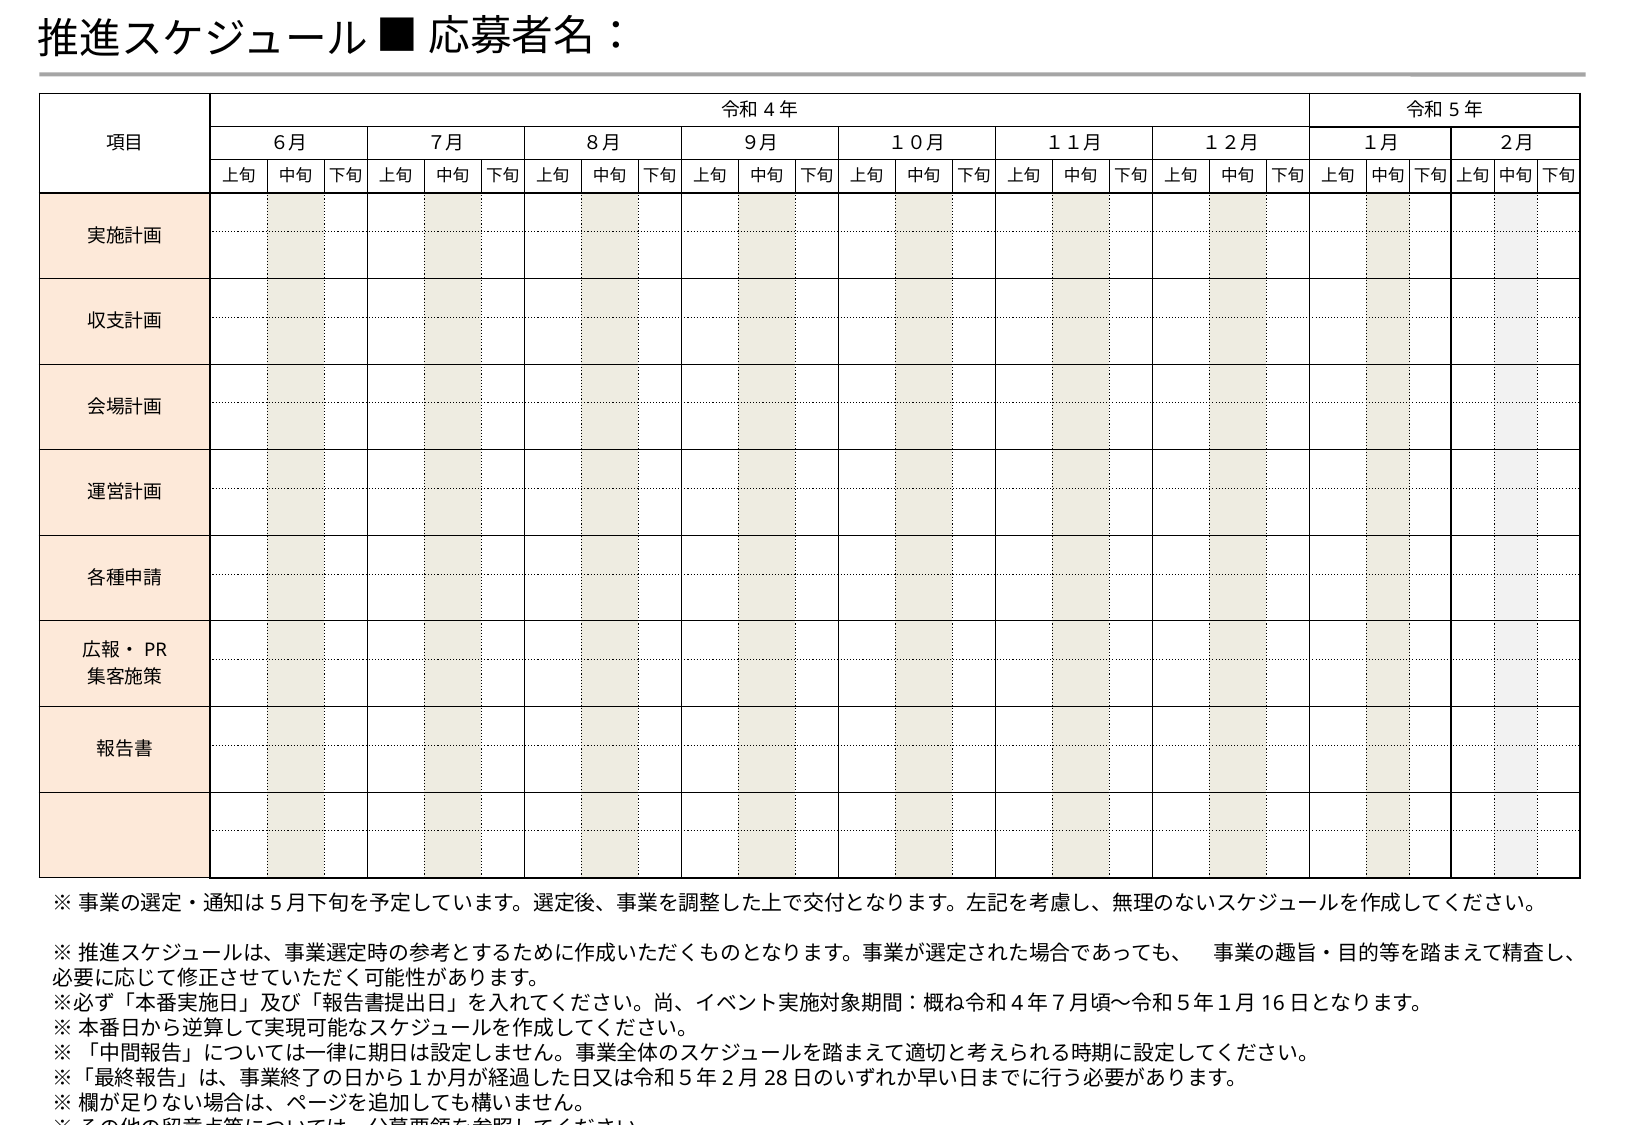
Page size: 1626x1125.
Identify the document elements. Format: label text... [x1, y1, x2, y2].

table_cell [525, 536, 581, 574]
table_cell [481, 745, 524, 792]
table_cell [324, 489, 367, 535]
table_header 項目 [40, 94, 209, 192]
table_cell [638, 793, 681, 831]
table_cell [895, 793, 952, 831]
table_cell [895, 403, 952, 449]
table_cell [481, 450, 524, 489]
table_cell [424, 489, 481, 535]
table_cell [1366, 232, 1410, 278]
table_cell [1366, 403, 1410, 449]
table_cell [738, 279, 795, 317]
table_cell [525, 831, 581, 877]
table_cell [996, 194, 1052, 232]
table_cell [1153, 707, 1209, 745]
table_cell [1109, 232, 1152, 278]
table_cell [1209, 745, 1266, 792]
table_cell [1209, 831, 1266, 877]
table_cell [324, 403, 367, 449]
table_cell [368, 745, 424, 792]
table_cell [1410, 745, 1450, 792]
table_cell [581, 489, 638, 535]
table_cell [1494, 574, 1537, 620]
table_cell 下旬 [1110, 160, 1152, 192]
table_cell [1452, 745, 1494, 792]
table_cell 実施計画 [40, 194, 209, 278]
table_cell [795, 574, 838, 620]
table_cell [368, 536, 424, 574]
table_cell [1410, 365, 1450, 403]
table_cell [1266, 831, 1309, 877]
table_cell [682, 317, 738, 364]
table_cell [581, 707, 638, 745]
table_cell [795, 536, 838, 574]
table_cell ６月 [211, 127, 367, 159]
table_cell 上旬 [839, 160, 895, 192]
table_cell [1153, 536, 1209, 574]
table_cell [638, 831, 681, 877]
table_cell [1109, 707, 1152, 745]
table_cell [424, 450, 481, 489]
table_cell [952, 450, 995, 489]
table_cell [1366, 536, 1410, 574]
table_cell [1310, 403, 1366, 449]
table_cell [952, 536, 995, 574]
table_cell [581, 403, 638, 449]
table_cell [1266, 365, 1309, 403]
table_cell [795, 403, 838, 449]
table_cell [525, 793, 581, 831]
table_cell [1494, 707, 1537, 745]
table_cell [368, 450, 424, 489]
table_cell [1366, 574, 1410, 620]
table_cell [1410, 831, 1450, 877]
table_cell [738, 489, 795, 535]
table_cell [1366, 831, 1410, 877]
table_cell [1366, 660, 1410, 706]
table_cell [1494, 403, 1537, 449]
table_cell [368, 317, 424, 364]
table_cell [952, 403, 995, 449]
table_cell [996, 450, 1052, 489]
table_cell [211, 536, 267, 574]
table_cell [267, 232, 324, 278]
table_cell ２月 [1452, 128, 1579, 159]
table_cell [1209, 489, 1266, 535]
table_cell [1366, 621, 1410, 660]
table_cell [682, 574, 738, 620]
table_cell [839, 574, 895, 620]
table_cell [996, 232, 1052, 278]
table_cell [1153, 745, 1209, 792]
table_cell [638, 365, 681, 403]
table_cell [1052, 831, 1109, 877]
table_cell [581, 831, 638, 877]
table_cell [1452, 450, 1494, 489]
table_cell [1153, 403, 1209, 449]
table_cell [267, 365, 324, 403]
table_cell [1410, 450, 1450, 489]
table_cell [1153, 450, 1209, 489]
table_cell 下旬 [1538, 160, 1579, 192]
table_cell [638, 232, 681, 278]
table_cell [1266, 317, 1309, 364]
table_cell [324, 793, 367, 831]
table_cell [481, 489, 524, 535]
table_cell [1410, 279, 1450, 317]
table_cell [1153, 232, 1209, 278]
table_cell 収支計画 [40, 279, 209, 364]
table_cell [525, 279, 581, 317]
table_cell [368, 279, 424, 317]
table_cell [1452, 621, 1494, 660]
table_cell [1537, 232, 1579, 278]
table_cell [581, 232, 638, 278]
table_cell 上旬 [1310, 160, 1366, 192]
table_cell [481, 194, 524, 232]
table_cell [267, 660, 324, 706]
table_cell [324, 660, 367, 706]
table_cell [1494, 489, 1537, 535]
table_cell [1310, 831, 1366, 877]
table_cell [1266, 403, 1309, 449]
table_cell [211, 489, 267, 535]
table_cell [1366, 450, 1410, 489]
table_cell [738, 194, 795, 232]
table_cell [581, 279, 638, 317]
table_cell [1452, 707, 1494, 745]
table_cell [368, 365, 424, 403]
table_cell [211, 621, 267, 660]
table_cell [895, 745, 952, 792]
table_cell [525, 232, 581, 278]
table_cell [267, 621, 324, 660]
table_cell [1310, 450, 1366, 489]
table_cell [1209, 232, 1266, 278]
table_cell [1410, 232, 1450, 278]
table_cell [1153, 317, 1209, 364]
table_cell 上旬 [1153, 160, 1209, 192]
table_cell [1310, 317, 1366, 364]
table_cell [1266, 574, 1309, 620]
table_cell [1537, 489, 1579, 535]
table_cell [1209, 365, 1266, 403]
table_cell [839, 707, 895, 745]
table_cell １月 [1310, 128, 1450, 159]
table_cell [267, 279, 324, 317]
table_header 令和4年 [211, 94, 1309, 126]
table_cell [267, 745, 324, 792]
table_cell [795, 317, 838, 364]
table_cell [481, 574, 524, 620]
table_cell [267, 317, 324, 364]
table_cell [267, 194, 324, 232]
table_cell [267, 536, 324, 574]
table_cell [481, 232, 524, 278]
table_cell [1052, 660, 1109, 706]
table_cell [996, 403, 1052, 449]
table_cell [1209, 536, 1266, 574]
table_cell [1452, 536, 1494, 574]
table_cell 上旬 [368, 160, 424, 192]
table_cell [1109, 365, 1152, 403]
table_cell [1310, 365, 1366, 403]
table_cell 下旬 [1410, 160, 1450, 192]
table_cell [1109, 450, 1152, 489]
table_cell [682, 450, 738, 489]
table_cell [581, 536, 638, 574]
table_cell [1266, 707, 1309, 745]
table_cell [211, 831, 267, 877]
table_cell [1209, 793, 1266, 831]
table_cell [1494, 279, 1537, 317]
table_cell [1366, 745, 1410, 792]
table_cell [895, 621, 952, 660]
table_cell [952, 232, 995, 278]
table_cell 下旬 [325, 160, 367, 192]
table_cell [525, 574, 581, 620]
table_cell [839, 489, 895, 535]
table_cell [1410, 194, 1450, 232]
table_cell [1052, 279, 1109, 317]
text_box ■応募者名： [361, 0, 1582, 75]
table_cell [795, 489, 838, 535]
table_cell [525, 317, 581, 364]
table_cell [895, 707, 952, 745]
table_cell [1410, 317, 1450, 364]
table_cell [368, 574, 424, 620]
table_cell [1109, 403, 1152, 449]
table_cell [1153, 194, 1209, 232]
table_cell [795, 450, 838, 489]
table_cell [1366, 707, 1410, 745]
table_cell [267, 489, 324, 535]
table_cell [267, 403, 324, 449]
table_cell [839, 793, 895, 831]
table_cell [895, 536, 952, 574]
table_cell [1153, 489, 1209, 535]
table_cell [996, 621, 1052, 660]
table_cell [525, 489, 581, 535]
table_cell [996, 831, 1052, 877]
table_cell [1366, 489, 1410, 535]
table_cell 下旬 [639, 160, 681, 192]
table_cell [1266, 489, 1309, 535]
table_cell [1452, 317, 1494, 364]
table_cell [1310, 574, 1366, 620]
table_cell [795, 660, 838, 706]
table_cell [638, 707, 681, 745]
table_cell [839, 194, 895, 232]
table_cell [1266, 745, 1309, 792]
table_cell [1537, 831, 1579, 877]
table_cell [525, 403, 581, 449]
table_cell 上旬 [682, 160, 738, 192]
table_cell [424, 194, 481, 232]
table_cell [1310, 194, 1366, 232]
table_cell [1410, 574, 1450, 620]
table_cell [324, 831, 367, 877]
table_cell [1153, 279, 1209, 317]
table_cell [1494, 793, 1537, 831]
table_cell [638, 279, 681, 317]
table_cell [1452, 574, 1494, 620]
table_cell [1452, 403, 1494, 449]
table_cell [368, 621, 424, 660]
table_cell [424, 232, 481, 278]
table_cell 運営計画 [40, 450, 209, 535]
table_cell [1310, 660, 1366, 706]
table_cell [324, 536, 367, 574]
table_cell [267, 793, 324, 831]
table_cell １０月 [839, 127, 995, 159]
table_cell [839, 621, 895, 660]
table_cell [1109, 574, 1152, 620]
table_cell [839, 365, 895, 403]
table_cell [1052, 403, 1109, 449]
table_cell [1494, 365, 1537, 403]
table_cell [324, 365, 367, 403]
table_cell [324, 745, 367, 792]
table_cell [682, 403, 738, 449]
table_cell [1452, 279, 1494, 317]
table_cell ９月 [682, 127, 838, 159]
table_cell [1209, 574, 1266, 620]
table_cell [211, 279, 267, 317]
table_cell 下旬 [1267, 160, 1309, 192]
table_cell [952, 489, 995, 535]
table_cell [1537, 194, 1579, 232]
table_cell [1494, 536, 1537, 574]
table_cell [1537, 621, 1579, 660]
table_cell [952, 279, 995, 317]
table_cell [1452, 194, 1494, 232]
table_cell [638, 194, 681, 232]
table_cell 上旬 [1452, 160, 1494, 192]
table_cell [895, 232, 952, 278]
table_cell [1310, 745, 1366, 792]
table_cell [1366, 793, 1410, 831]
table_cell [952, 660, 995, 706]
table_cell [324, 279, 367, 317]
table_cell [682, 707, 738, 745]
table_cell [682, 489, 738, 535]
table_cell [839, 403, 895, 449]
table_cell [324, 194, 367, 232]
table_cell [738, 365, 795, 403]
table_cell ７月 [368, 127, 524, 159]
table_cell [738, 536, 795, 574]
table_cell [1410, 536, 1450, 574]
text_box ※事業の選定・通知は5月下旬を予定しています。選定後、事業を調整した上で交付となります。左記を考慮し、無理のないスケジュールを作成してください。 ※推進スケジュールは、事業選定時の参考とするために作成いただくものとなります。事業が選定された場合であっても、 事業の趣旨・目的等を踏まえて精査し、必要に応じて修正させていただく可能性があります。 ※必ず「本番実施日」及び「報告書提出日」を入れてください。尚、イベント実施対象期間：概ね令和4年７月頃～令和５年１月16日となります。 ※本番日から逆算して実現可能なスケジュールを作成してください。 ※「中間報告」については一律に期日は設定しません。事業全体のスケジュールを踏まえて適切と考えられる時期に設定してください。 ※「最終報告」は、事業終了の日から１か月が経過した日又は令和５年2月28日のいずれか早い日までに行う必要があります。 ※欄が足りない場合は、ページを追加しても構いません。 ※その他の留意点等については、公募要領を参照してください。 [38, 882, 1598, 1125]
table_cell [738, 574, 795, 620]
table_cell [1052, 621, 1109, 660]
table_cell [952, 317, 995, 364]
table_cell [1452, 489, 1494, 535]
table_cell [1209, 317, 1266, 364]
table_cell [525, 745, 581, 792]
table_cell [839, 317, 895, 364]
table_cell [267, 831, 324, 877]
table_cell ８月 [525, 127, 681, 159]
table_cell [1537, 403, 1579, 449]
table_cell [40, 793, 209, 877]
table_cell [481, 365, 524, 403]
table_cell 広報・PR 集客施策 [40, 621, 209, 706]
table_cell [1310, 793, 1366, 831]
table_cell [324, 574, 367, 620]
table_cell [1452, 365, 1494, 403]
table_cell [1537, 707, 1579, 745]
table_cell [267, 707, 324, 745]
table_cell [996, 793, 1052, 831]
table_cell [738, 232, 795, 278]
table_cell [525, 660, 581, 706]
table_cell [424, 574, 481, 620]
table_cell [952, 793, 995, 831]
table_cell [424, 745, 481, 792]
table_cell 中旬 [1495, 160, 1537, 192]
table_cell [424, 831, 481, 877]
table_cell [1266, 793, 1309, 831]
table_cell [1052, 745, 1109, 792]
table_cell [211, 232, 267, 278]
table_cell [424, 279, 481, 317]
table_cell [1410, 707, 1450, 745]
table_cell [1052, 536, 1109, 574]
table_cell [481, 660, 524, 706]
table_cell [1410, 489, 1450, 535]
table_cell [795, 279, 838, 317]
table_cell [1266, 450, 1309, 489]
table_cell [211, 365, 267, 403]
table_cell [895, 489, 952, 535]
table_cell 報告書 [40, 707, 209, 792]
table_cell [1052, 232, 1109, 278]
table_cell [581, 450, 638, 489]
table_cell [525, 621, 581, 660]
table_cell [1109, 194, 1152, 232]
table_cell [581, 660, 638, 706]
table_cell [581, 574, 638, 620]
table_cell [211, 660, 267, 706]
table_cell [211, 745, 267, 792]
table_cell 中旬 [268, 160, 324, 192]
table_cell [1494, 317, 1537, 364]
table_cell [795, 232, 838, 278]
table_cell [481, 403, 524, 449]
table_cell [1537, 793, 1579, 831]
table_cell [1410, 621, 1450, 660]
table_cell [1052, 317, 1109, 364]
table_cell [682, 660, 738, 706]
table_cell [581, 793, 638, 831]
table_cell [682, 365, 738, 403]
table_cell [481, 793, 524, 831]
table_cell [1452, 232, 1494, 278]
table_cell [581, 194, 638, 232]
table_cell [839, 745, 895, 792]
table_cell [1153, 621, 1209, 660]
table_cell [795, 831, 838, 877]
table_cell [1537, 536, 1579, 574]
table_cell [895, 279, 952, 317]
table_cell １２月 [1153, 127, 1309, 159]
table_cell [1452, 660, 1494, 706]
table_cell [1153, 793, 1209, 831]
table_cell [738, 317, 795, 364]
table_cell [481, 279, 524, 317]
table_cell [682, 279, 738, 317]
table_cell [525, 365, 581, 403]
table_cell [895, 317, 952, 364]
table_cell [996, 707, 1052, 745]
table_cell [211, 403, 267, 449]
table_cell [682, 536, 738, 574]
table_cell [1266, 232, 1309, 278]
table_cell [1109, 536, 1152, 574]
table_cell [1109, 660, 1152, 706]
table_cell [1052, 489, 1109, 535]
table_cell [424, 536, 481, 574]
table_cell [1537, 450, 1579, 489]
table_cell [1109, 621, 1152, 660]
table_cell [1537, 317, 1579, 364]
table_cell [424, 707, 481, 745]
table_cell [996, 745, 1052, 792]
table_cell [581, 621, 638, 660]
table_cell [324, 450, 367, 489]
table_cell [952, 707, 995, 745]
table_cell [738, 660, 795, 706]
table_cell [424, 365, 481, 403]
text_box 推進スケジュール [22, 0, 361, 75]
table_cell [996, 279, 1052, 317]
table_cell [1209, 403, 1266, 449]
table_cell [638, 660, 681, 706]
table_cell [525, 450, 581, 489]
table_cell [1209, 707, 1266, 745]
table_cell [682, 621, 738, 660]
table_cell [267, 574, 324, 620]
table_cell [682, 831, 738, 877]
table_cell [952, 365, 995, 403]
table_cell [1452, 831, 1494, 877]
table_cell [996, 536, 1052, 574]
table_cell [1266, 536, 1309, 574]
table_cell [1366, 194, 1410, 232]
table_cell [1209, 279, 1266, 317]
table_cell [795, 365, 838, 403]
table_cell [1052, 574, 1109, 620]
table_cell [1109, 831, 1152, 877]
table_cell [738, 621, 795, 660]
table_cell [839, 660, 895, 706]
table_cell [424, 403, 481, 449]
table_cell [1410, 793, 1450, 831]
table_cell [1366, 279, 1410, 317]
table_cell [1310, 707, 1366, 745]
table_cell [1153, 660, 1209, 706]
table_cell [368, 403, 424, 449]
table_cell [1153, 365, 1209, 403]
table_cell [1109, 745, 1152, 792]
table_cell [481, 317, 524, 364]
table_cell [952, 574, 995, 620]
table_cell 中旬 [582, 160, 638, 192]
table_cell [481, 536, 524, 574]
table_cell [638, 489, 681, 535]
table_cell [1452, 793, 1494, 831]
table_cell [738, 831, 795, 877]
table_cell [682, 745, 738, 792]
table_cell [1310, 279, 1366, 317]
table_cell [795, 745, 838, 792]
table_cell [738, 403, 795, 449]
table_cell [481, 707, 524, 745]
table_cell [795, 793, 838, 831]
table_cell [481, 621, 524, 660]
table_cell [895, 450, 952, 489]
table_cell [1266, 279, 1309, 317]
table_cell [738, 793, 795, 831]
table_cell [1109, 793, 1152, 831]
table_cell [638, 574, 681, 620]
table_cell [952, 745, 995, 792]
table_cell [1052, 793, 1109, 831]
table_cell 上旬 [211, 160, 267, 192]
table_cell [1494, 621, 1537, 660]
table_cell [1366, 317, 1410, 364]
table_cell [1310, 232, 1366, 278]
table_cell [1153, 574, 1209, 620]
table_cell [895, 831, 952, 877]
table_cell [738, 707, 795, 745]
table_cell [895, 194, 952, 232]
table_cell [795, 621, 838, 660]
table_cell [1310, 536, 1366, 574]
table_cell [324, 232, 367, 278]
table_cell [1052, 707, 1109, 745]
table_cell [324, 317, 367, 364]
table_cell [368, 232, 424, 278]
table_cell [839, 536, 895, 574]
table_cell [1109, 279, 1152, 317]
table_cell 中旬 [1367, 160, 1409, 192]
table_cell [368, 194, 424, 232]
table_cell [795, 707, 838, 745]
table_cell [211, 450, 267, 489]
table_cell [952, 621, 995, 660]
table_cell [1537, 279, 1579, 317]
table_cell [795, 194, 838, 232]
table_cell [996, 574, 1052, 620]
table_cell [1052, 365, 1109, 403]
table_cell 中旬 [425, 160, 481, 192]
table_cell [211, 194, 267, 232]
table_cell [1266, 194, 1309, 232]
table_cell [638, 745, 681, 792]
table_cell [638, 317, 681, 364]
table_cell [424, 660, 481, 706]
table_cell [581, 317, 638, 364]
table_cell [1410, 403, 1450, 449]
table_cell [996, 365, 1052, 403]
table_cell [424, 317, 481, 364]
table_cell [996, 660, 1052, 706]
table_cell [839, 279, 895, 317]
table_cell [1494, 232, 1537, 278]
table_cell [368, 831, 424, 877]
table_cell [1109, 489, 1152, 535]
table_cell [1209, 194, 1266, 232]
table_cell [1209, 450, 1266, 489]
table_cell [682, 194, 738, 232]
table_cell [1310, 489, 1366, 535]
table_cell [839, 831, 895, 877]
table_cell [368, 707, 424, 745]
table_cell [424, 621, 481, 660]
table_cell [211, 793, 267, 831]
table_cell [738, 745, 795, 792]
table_cell 各種申請 [40, 536, 209, 620]
table_cell [1109, 317, 1152, 364]
table_cell [1410, 660, 1450, 706]
table_cell [895, 660, 952, 706]
table_cell [1494, 194, 1537, 232]
table_cell [682, 793, 738, 831]
table_cell １１月 [996, 127, 1152, 159]
table_cell 下旬 [482, 160, 524, 192]
table_cell 中旬 [1210, 160, 1266, 192]
table_cell [839, 232, 895, 278]
table_cell [324, 707, 367, 745]
table_cell [211, 574, 267, 620]
table_cell [481, 831, 524, 877]
table_cell 中旬 [1053, 160, 1109, 192]
table_cell [952, 194, 995, 232]
table_cell [581, 365, 638, 403]
table_cell [1537, 574, 1579, 620]
table_cell [1494, 660, 1537, 706]
table_cell [1366, 365, 1410, 403]
table_cell [996, 317, 1052, 364]
table_cell [895, 365, 952, 403]
table_cell [324, 621, 367, 660]
table_cell 下旬 [796, 160, 838, 192]
table_cell [1310, 621, 1366, 660]
table_cell [738, 450, 795, 489]
table_cell [1153, 831, 1209, 877]
table_cell [952, 831, 995, 877]
table_cell [1266, 621, 1309, 660]
table_cell [581, 745, 638, 792]
table_cell [525, 707, 581, 745]
table_cell [1052, 450, 1109, 489]
table_cell [638, 536, 681, 574]
table_cell [682, 232, 738, 278]
table_cell [368, 489, 424, 535]
table_cell [525, 194, 581, 232]
table_cell 中旬 [739, 160, 795, 192]
table_cell [1494, 745, 1537, 792]
table_cell [1494, 450, 1537, 489]
table_cell 会場計画 [40, 365, 209, 449]
table_cell [1209, 660, 1266, 706]
table_cell [1537, 660, 1579, 706]
table_cell [1494, 831, 1537, 877]
table_cell [996, 489, 1052, 535]
table_cell 上旬 [525, 160, 581, 192]
table_cell [211, 317, 267, 364]
table_cell [638, 403, 681, 449]
table_cell [368, 660, 424, 706]
table_cell [1052, 194, 1109, 232]
table_cell [424, 793, 481, 831]
table_cell 中旬 [896, 160, 952, 192]
table_cell [638, 450, 681, 489]
table_cell [1537, 365, 1579, 403]
table_cell [895, 574, 952, 620]
table_cell [1537, 745, 1579, 792]
table_cell 上旬 [996, 160, 1052, 192]
table_cell [211, 707, 267, 745]
table_cell [267, 450, 324, 489]
table_cell [368, 793, 424, 831]
table_header 令和5年 [1310, 94, 1579, 126]
table_cell [839, 450, 895, 489]
table_cell [638, 621, 681, 660]
table_cell [1209, 621, 1266, 660]
table_cell [1266, 660, 1309, 706]
table_cell 下旬 [953, 160, 995, 192]
